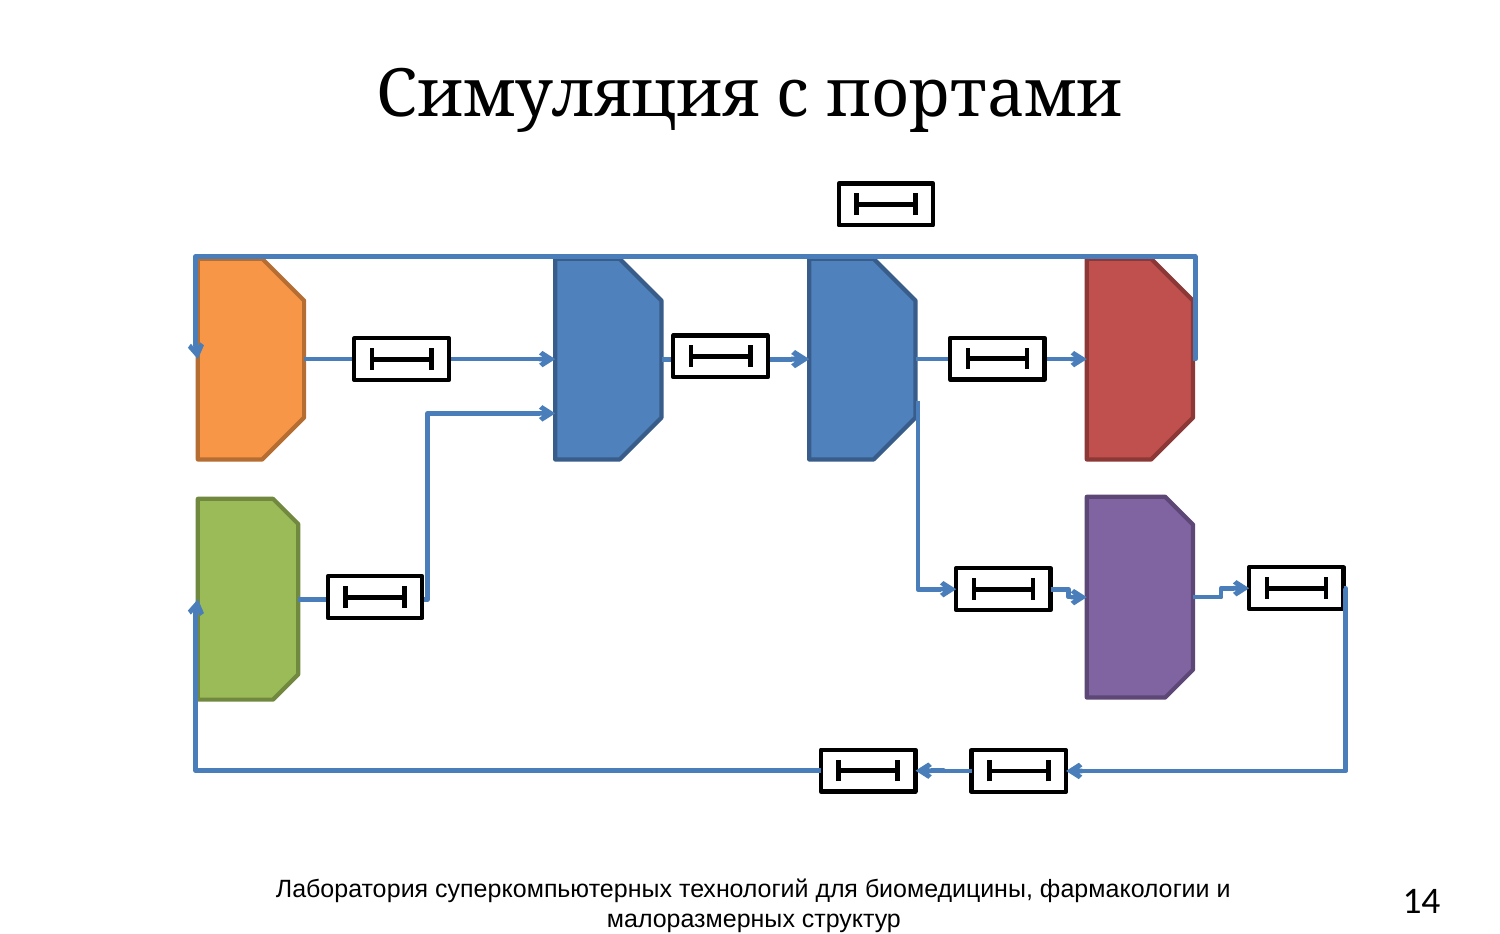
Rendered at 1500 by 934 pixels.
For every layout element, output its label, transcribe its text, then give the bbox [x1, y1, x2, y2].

text_box Лаборатория суперкомпьютерных технологий для биомедицины, фармакологии и малоразмерных структур [171, 864, 1338, 915]
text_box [1066, 588, 1344, 771]
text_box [956, 568, 1051, 611]
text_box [950, 337, 1045, 380]
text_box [971, 750, 1067, 792]
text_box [298, 413, 556, 599]
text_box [673, 335, 768, 378]
text_box [197, 362, 305, 460]
text_box [555, 362, 662, 460]
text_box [1050, 589, 1087, 598]
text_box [1249, 567, 1344, 588]
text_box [820, 749, 916, 792]
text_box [327, 576, 423, 599]
text_box [199, 261, 305, 359]
text_box [809, 362, 916, 460]
text_box [1086, 261, 1191, 359]
text_box Симуляция с портами [74, 41, 1425, 137]
text_box 14 [1387, 868, 1473, 918]
text_box [809, 261, 916, 359]
text_box [197, 498, 298, 599]
text_box [1086, 362, 1194, 460]
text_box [354, 338, 449, 381]
text_box [555, 261, 662, 359]
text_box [842, 475, 1032, 515]
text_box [197, 599, 822, 771]
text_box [838, 183, 934, 226]
text_box [1086, 496, 1194, 588]
